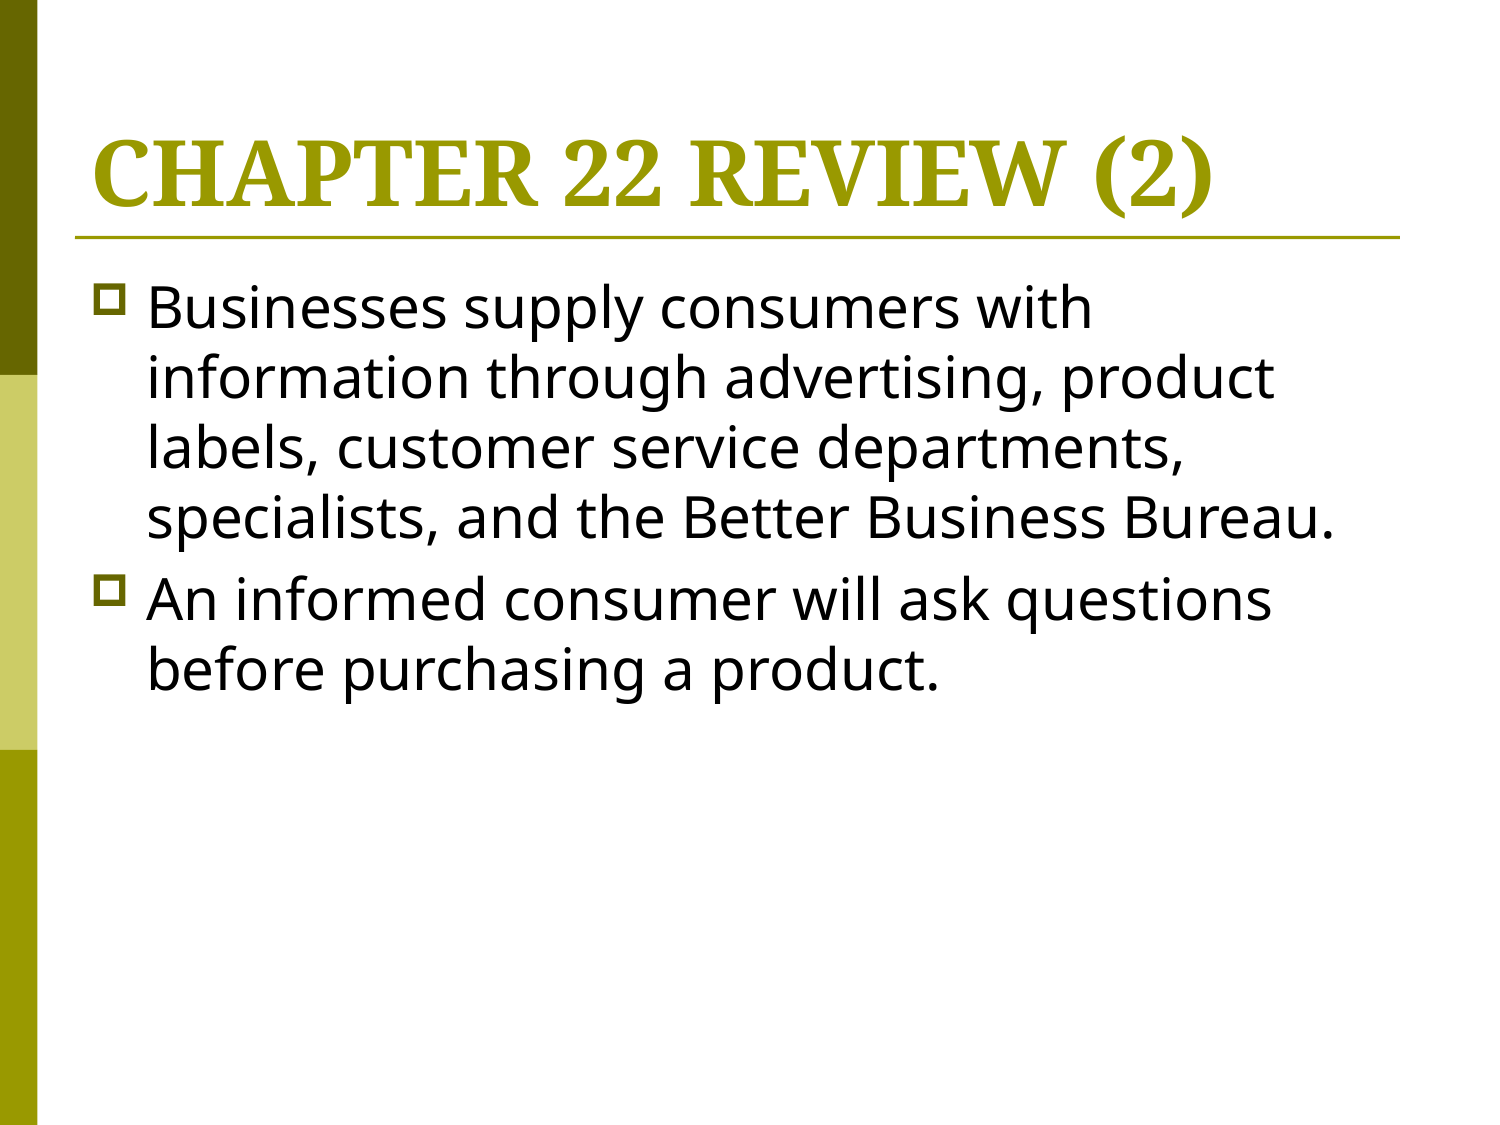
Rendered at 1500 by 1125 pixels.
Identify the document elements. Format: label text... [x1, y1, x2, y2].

list Businesses supply consumers with information through advertising, product labels, customer service departments, specialists, and the Better Business Bureau. An informed consumer will ask questions before purchasing a product. [74, 262, 1426, 1006]
title CHAPTER 22 REVIEW (2) [74, 45, 1426, 233]
